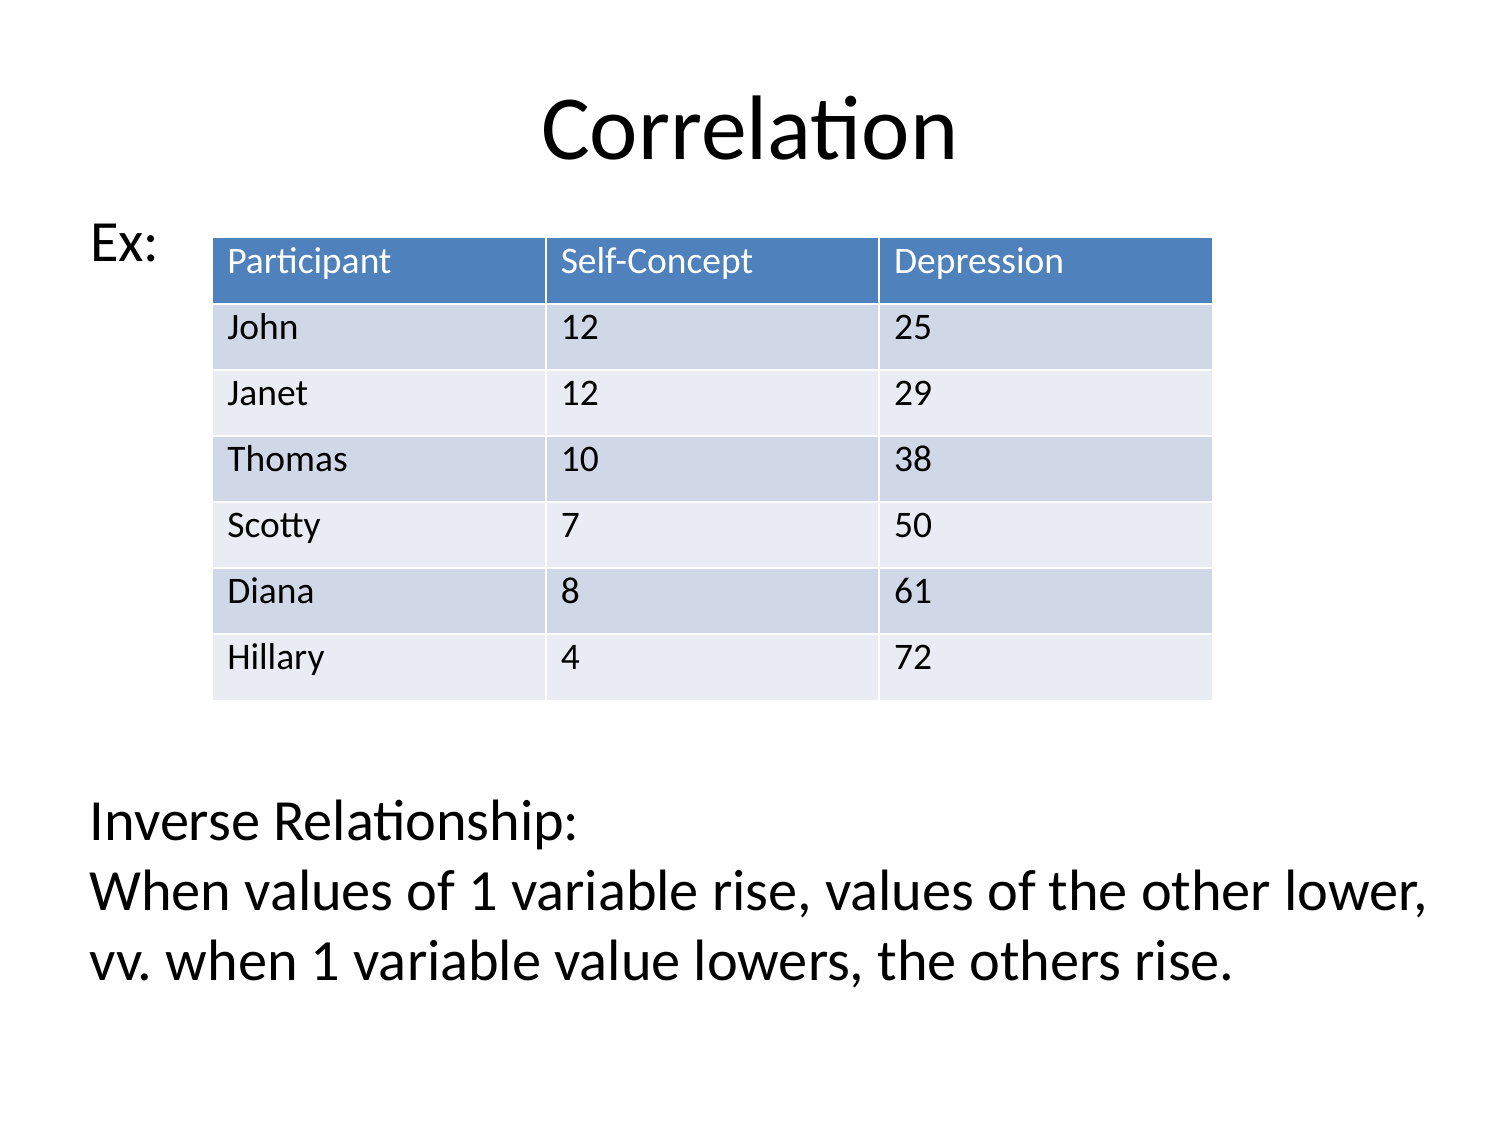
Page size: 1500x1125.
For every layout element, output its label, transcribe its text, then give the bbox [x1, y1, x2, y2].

table_cell Janet [213, 371, 545, 435]
table_header Self-Concept [547, 238, 878, 303]
table_cell John [213, 305, 545, 369]
table_cell 25 [880, 305, 1212, 369]
table_cell 7 [547, 503, 878, 567]
table_cell 12 [547, 305, 878, 369]
table_cell 8 [547, 569, 878, 633]
list Ex: [75, 187, 1425, 774]
table_cell 50 [880, 503, 1212, 567]
table_cell Diana [213, 569, 545, 633]
table_cell 38 [880, 437, 1212, 501]
table_cell 72 [880, 635, 1212, 700]
table_cell 29 [880, 371, 1212, 435]
table_header Participant [213, 238, 545, 303]
text_box Inverse Relationship: When values of 1 variable rise, values of the other lower, vv. when 1 variable value lowers, the others rise. [75, 774, 1450, 1045]
table_cell Thomas [213, 437, 545, 501]
table_cell 12 [547, 371, 878, 435]
table_cell Scotty [213, 503, 545, 567]
title Correlation [75, 45, 1425, 187]
table_cell 61 [880, 569, 1212, 633]
table_cell 4 [547, 635, 878, 700]
table_header Depression [880, 238, 1212, 303]
table_cell Hillary [213, 635, 545, 700]
table_cell 10 [547, 437, 878, 501]
